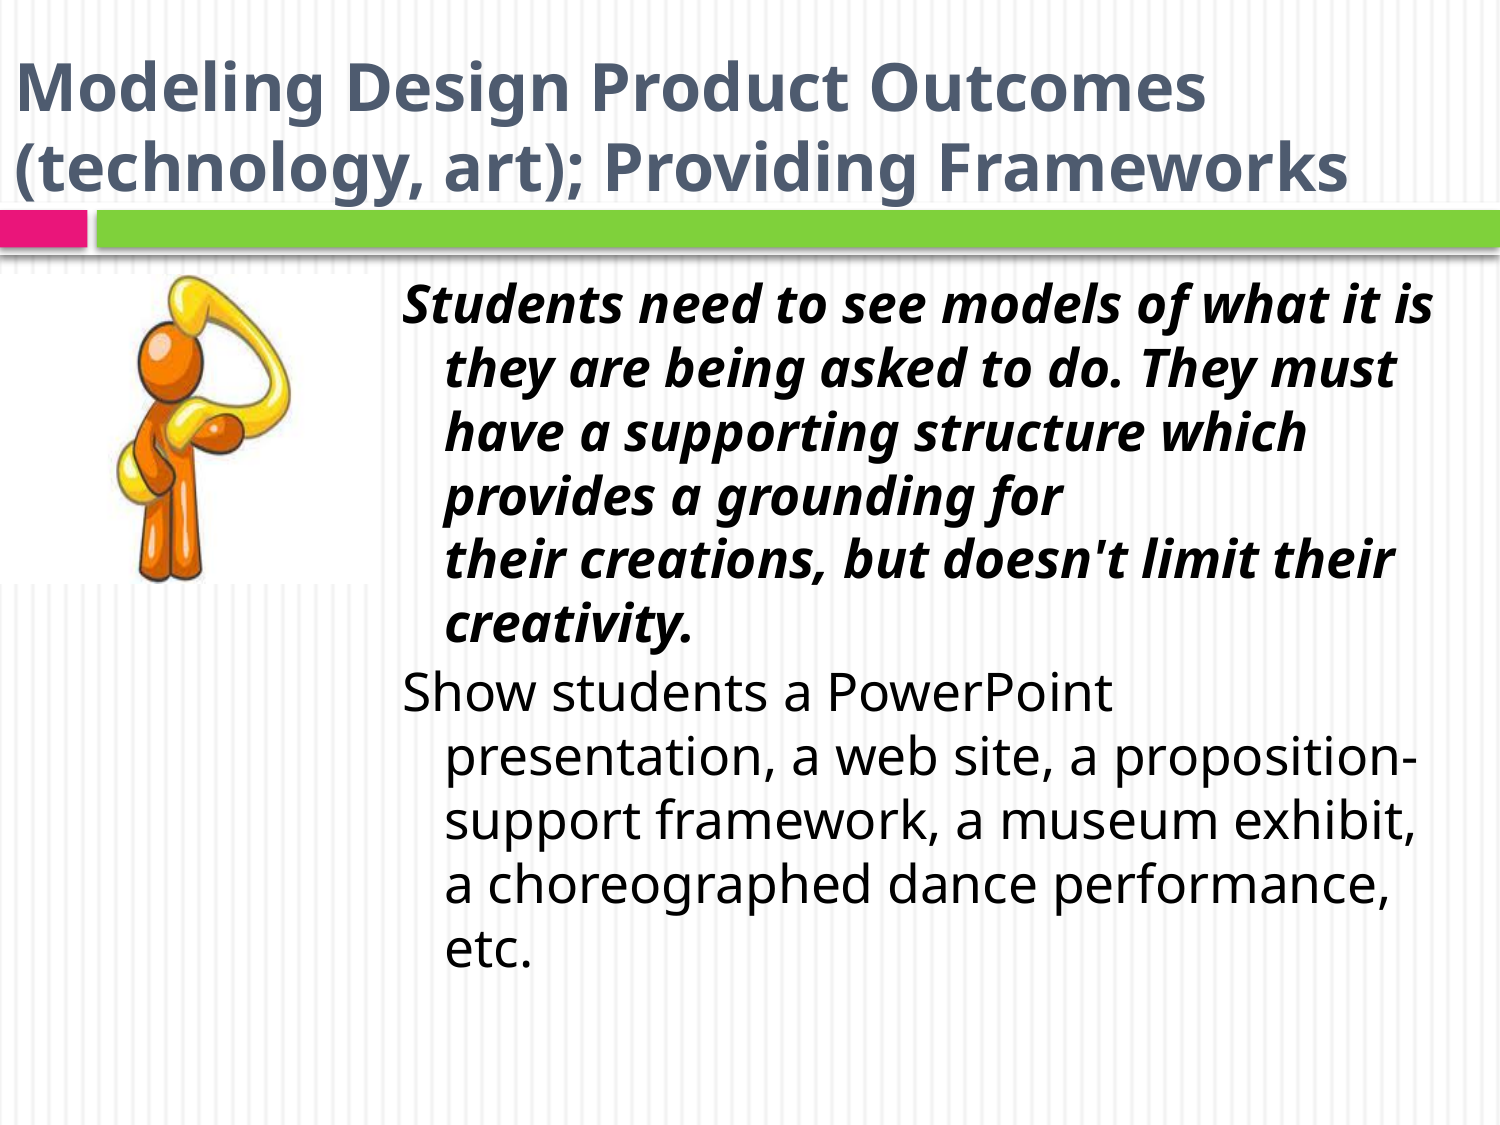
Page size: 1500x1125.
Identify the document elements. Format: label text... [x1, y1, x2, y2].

picture [0, 274, 376, 585]
list Students need to see models of what it is they are being asked to do. They must have a supporting structure which provides a grounding for their creations, but doesn't limit their creativity. Show students a PowerPoint presentation, a web site, a proposition-support framework, a museum exhibit, a choreographed dance performance, etc. [387, 262, 1463, 1025]
title Modeling Design Product Outcomes (technology, art); Providing Frameworks [0, 0, 1475, 250]
